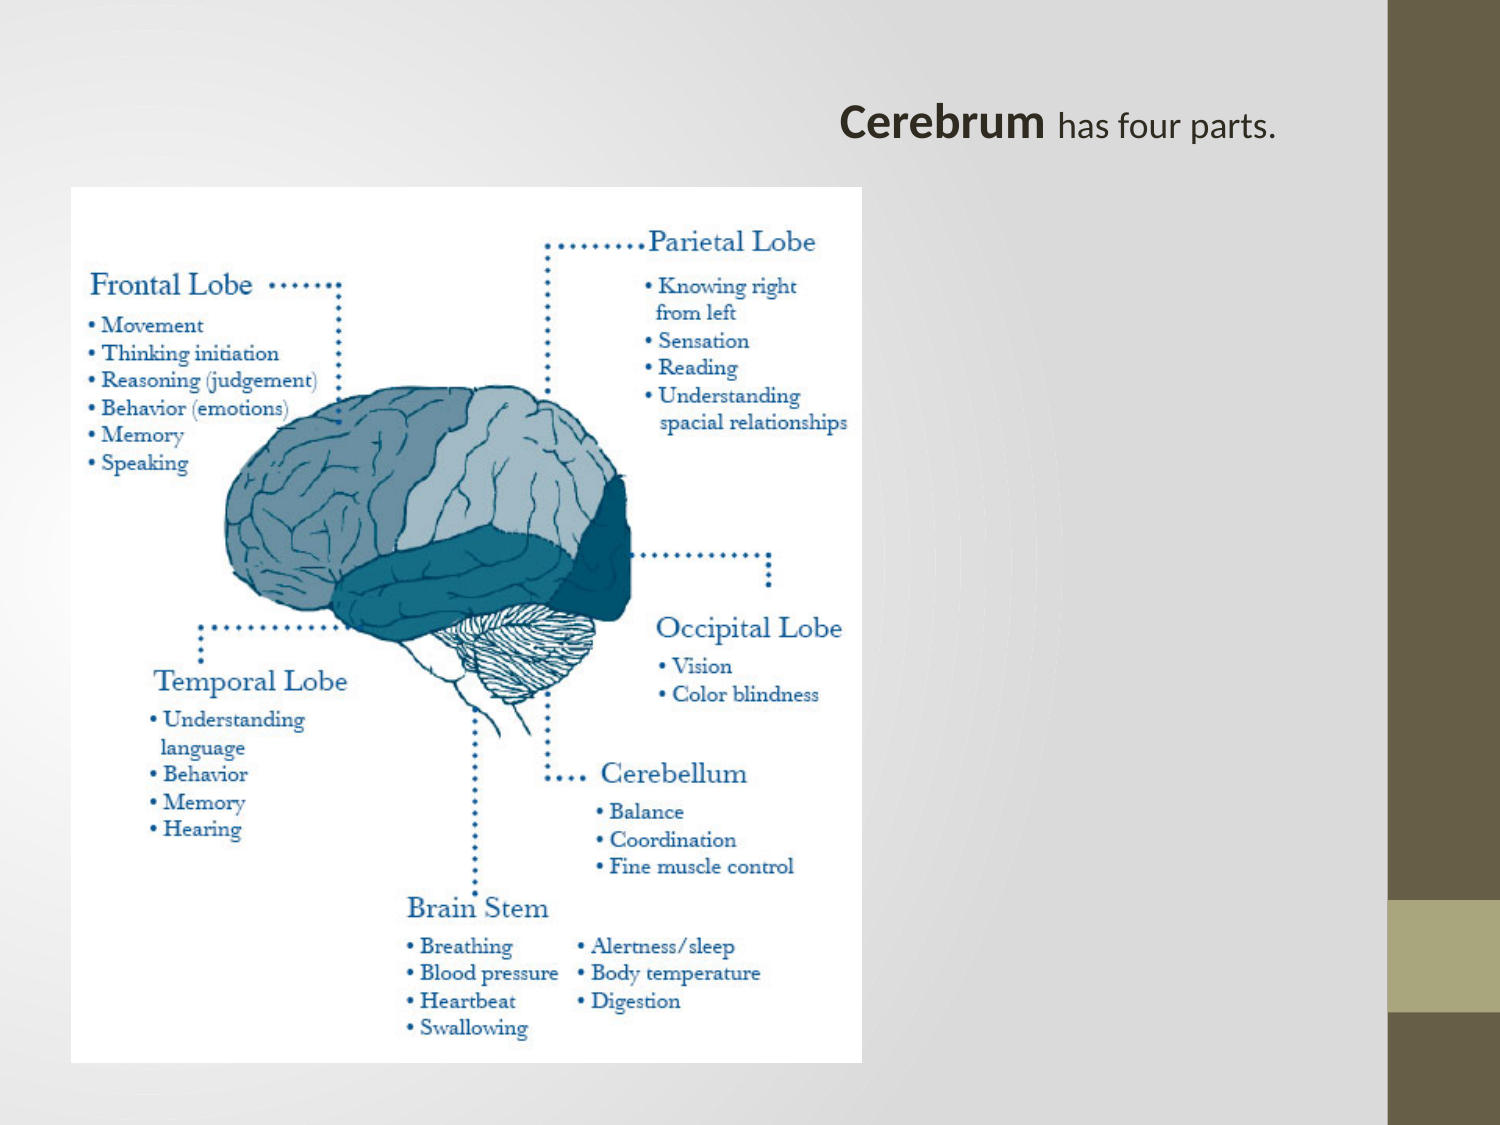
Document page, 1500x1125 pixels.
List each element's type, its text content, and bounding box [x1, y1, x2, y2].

text_box Cerebrum has four parts. [825, 81, 1375, 157]
picture [70, 186, 863, 1063]
